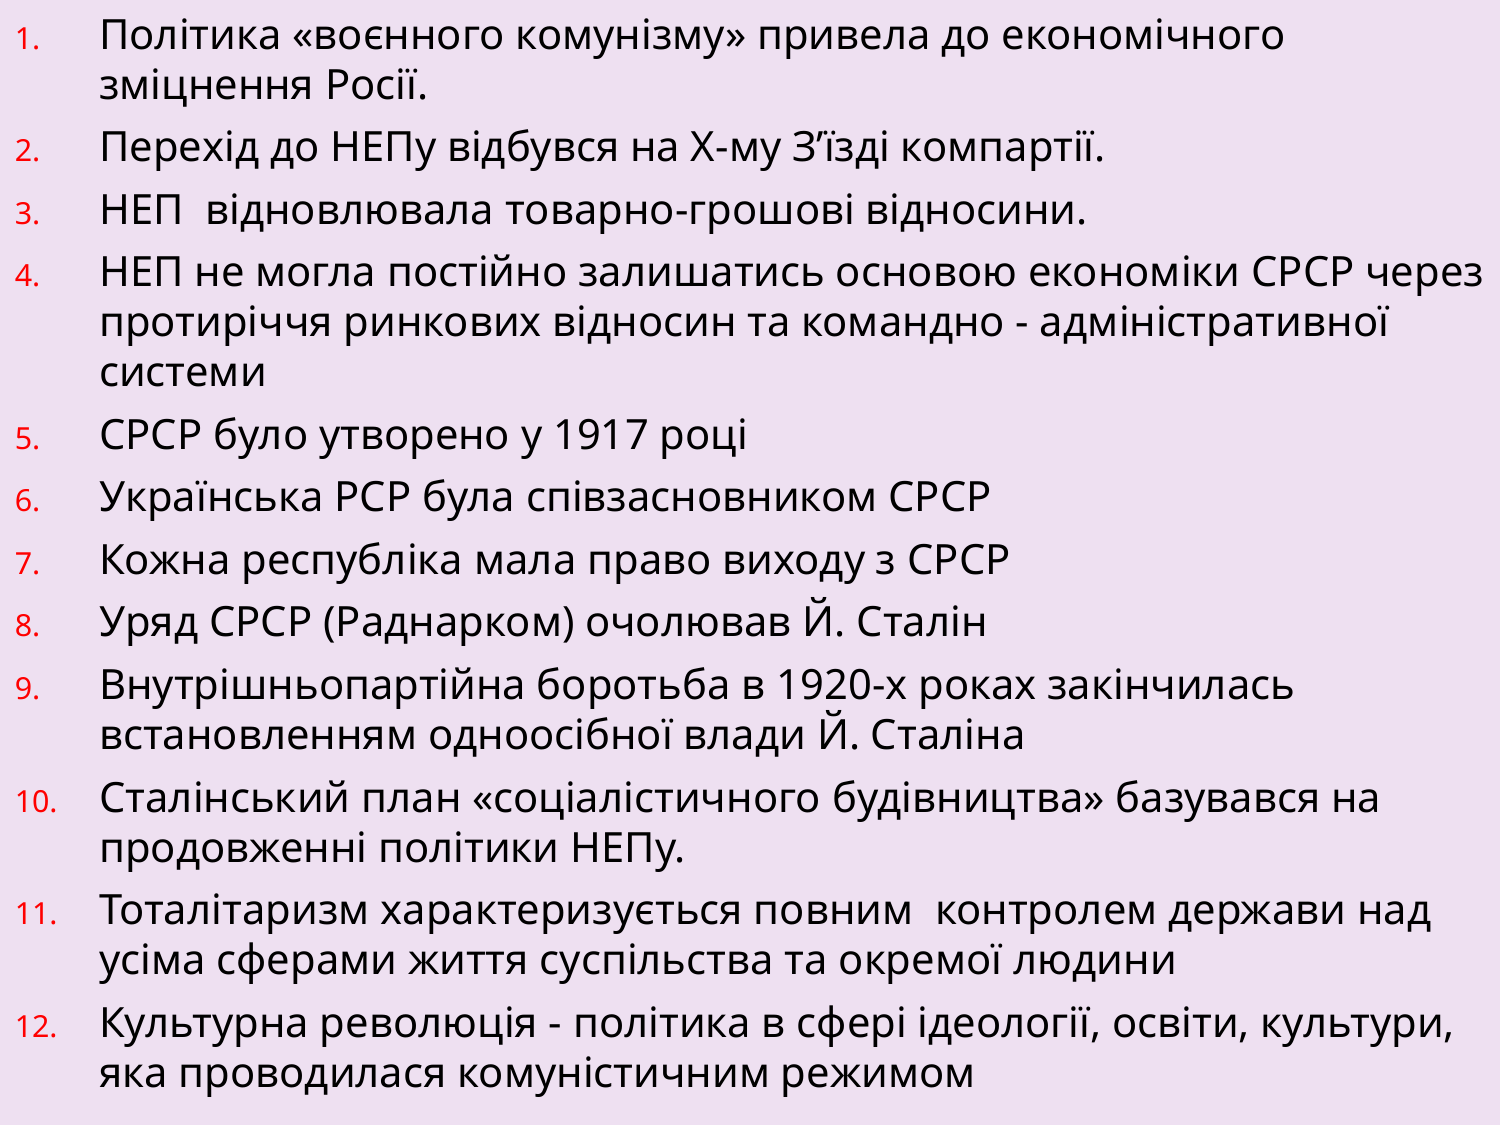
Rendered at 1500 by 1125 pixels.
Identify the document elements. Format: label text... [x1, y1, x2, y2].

list Політика «воєнного комунізму» привела до економічного зміцнення Росії. Перехід до НЕПу відбувся на Х-му З’їзді компартії. НЕП відновлювала товарно-грошові відносини. НЕП не могла постійно залишатись основою економіки СРСР через протиріччя ринкових відносин та командно - адміністративної системи СРСР було утворено у 1917 році Українська РСР була співзасновником СРСР Кожна республіка мала право виходу з СРСР Уряд СРСР (Раднарком) очолював Й. Сталін Внутрішньопартійна боротьба в 1920-х роках закінчилась встановленням одноосібної влади Й. Сталіна Сталінський план «соціалістичного будівництва» базувався на продовженні політики НЕПу. Тоталітаризм характеризується повним контролем держави над усіма сферами життя суспільства та окремої людини Культурна революція - політика в сфері ідеології, освіти, культури, яка проводилася комуністичним режимом [0, 0, 1500, 1125]
